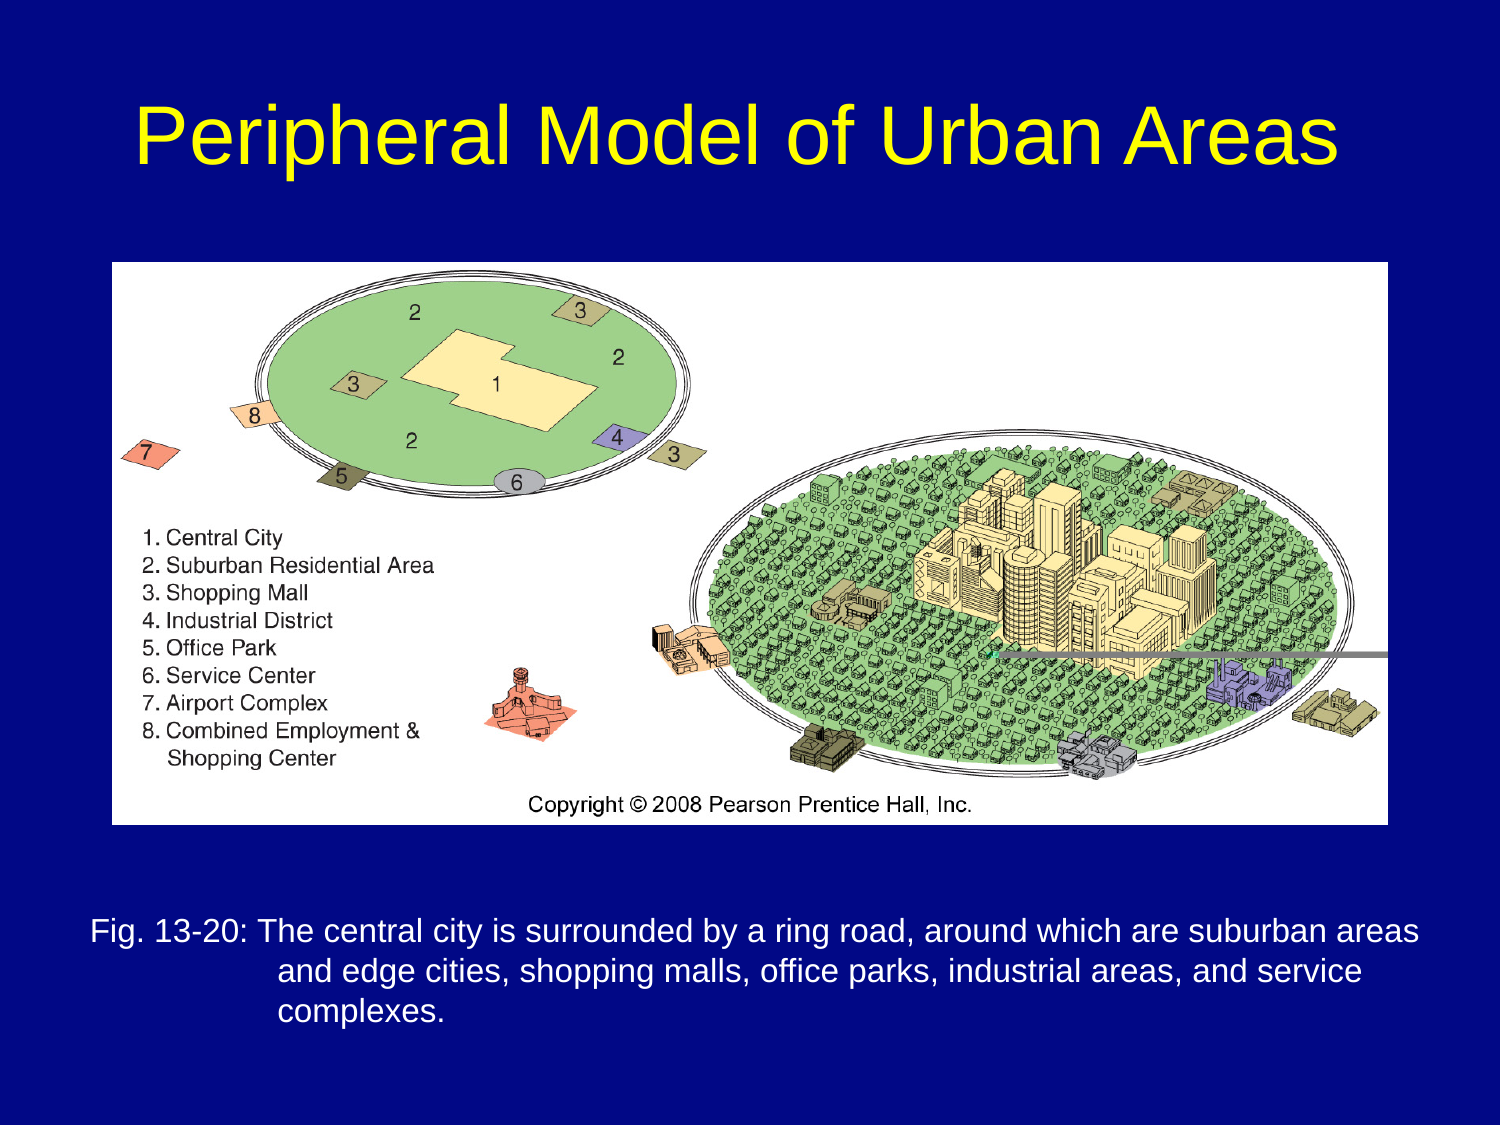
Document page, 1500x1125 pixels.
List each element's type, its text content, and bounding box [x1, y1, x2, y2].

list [112, 262, 1388, 826]
title Peripheral Model of Urban Areas [74, 62, 1401, 201]
text_box Fig. 13-20: The central city is surrounded by a ring road, around which are suburban areas and edge cities, shopping malls, office parks, industrial areas, and service complexes. [75, 902, 1440, 1037]
